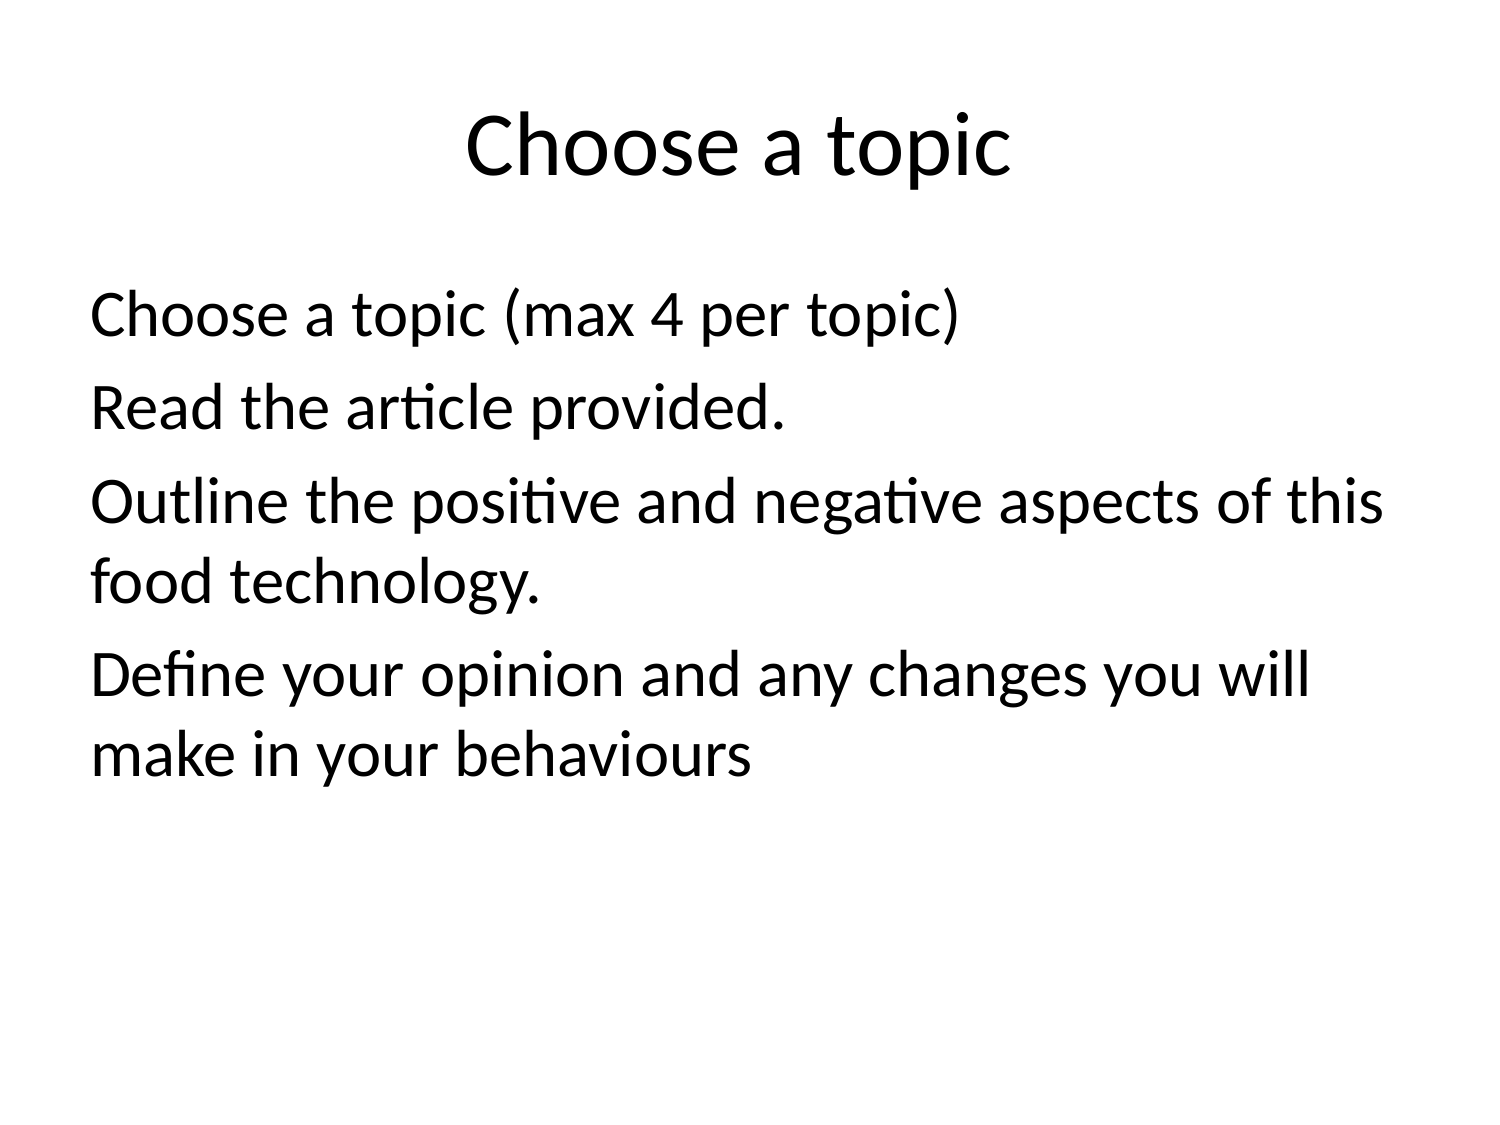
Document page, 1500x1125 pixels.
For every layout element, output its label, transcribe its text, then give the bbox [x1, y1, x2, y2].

title Choose a topic [75, 45, 1425, 233]
list Choose a topic (max 4 per topic) Read the article provided. Outline the positive and negative aspects of this food technology. Define your opinion and any changes you will make in your behaviours [75, 262, 1425, 1005]
